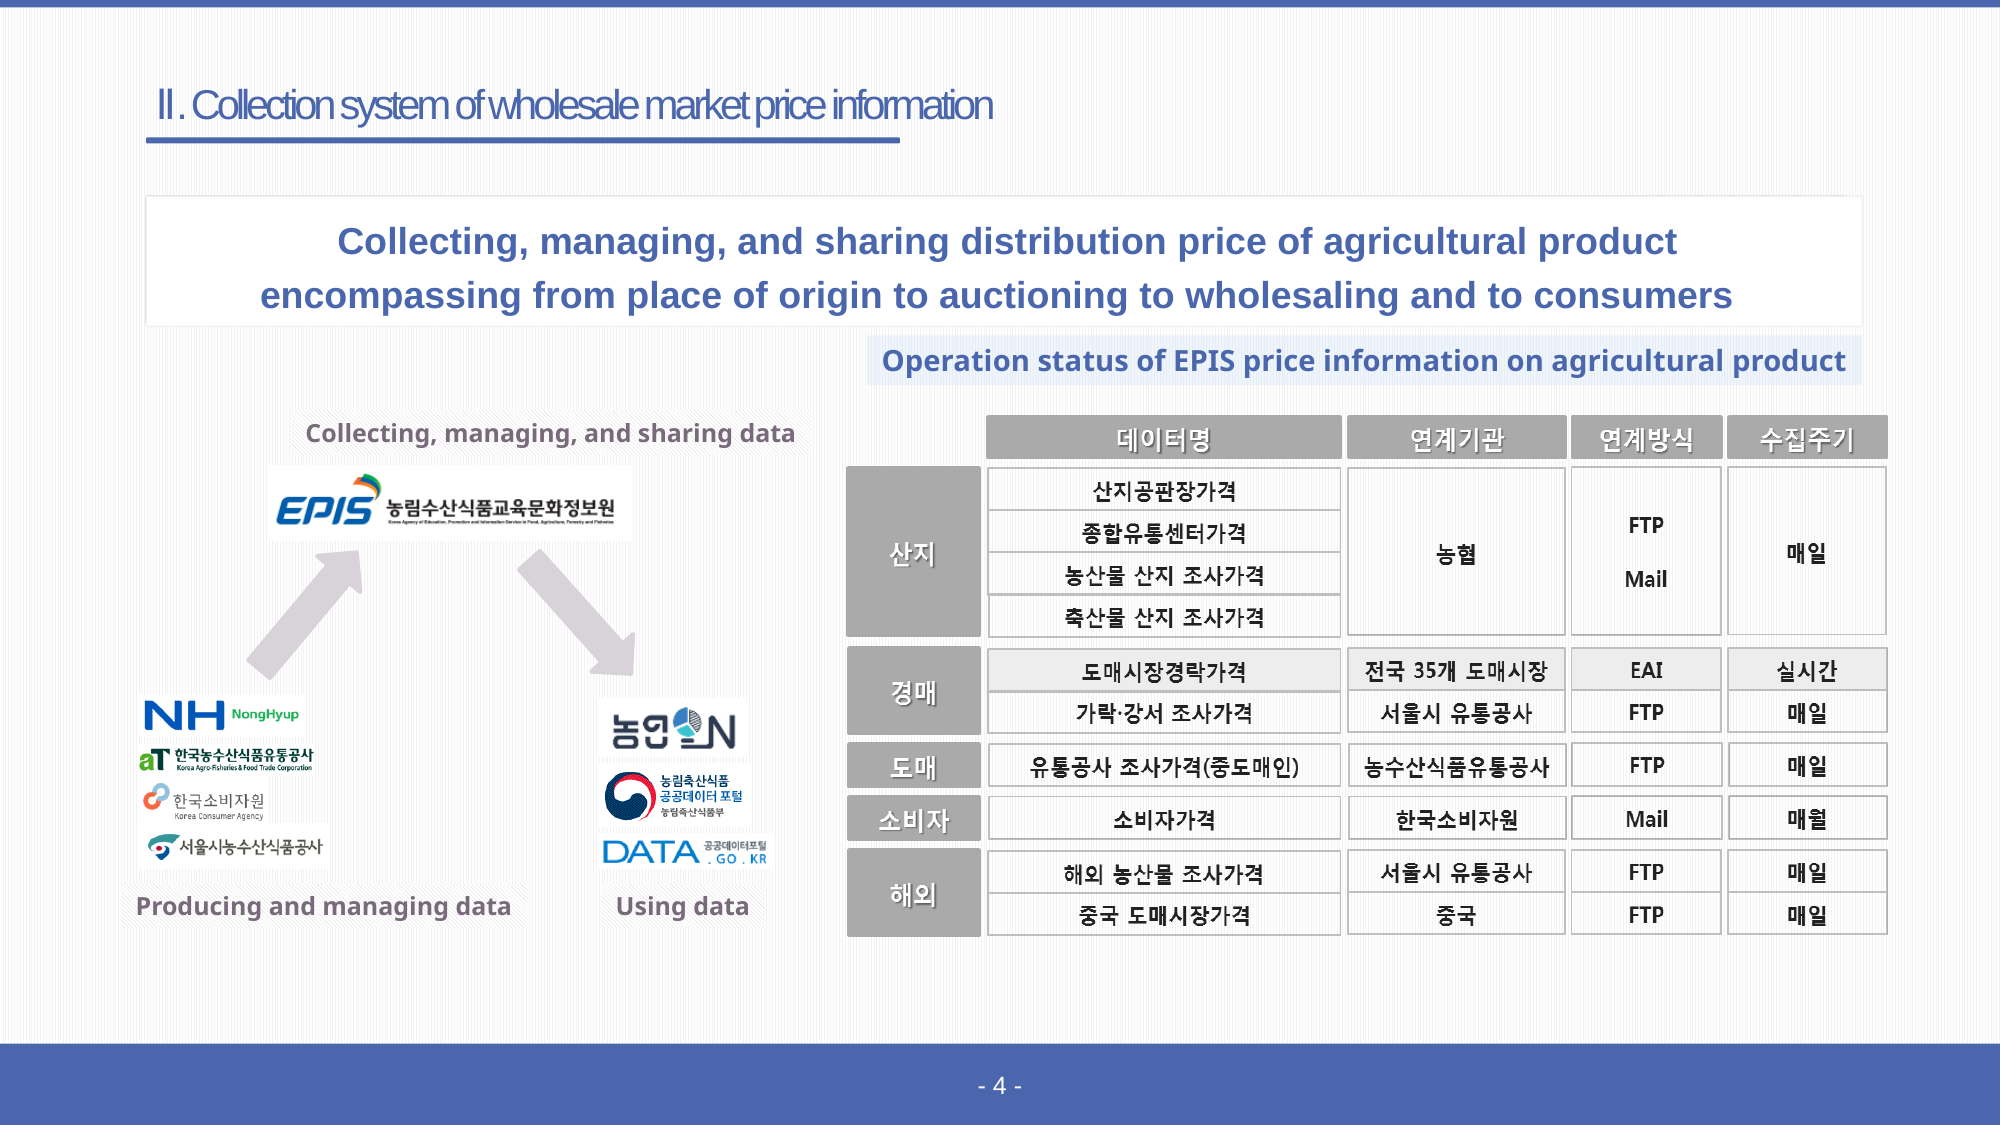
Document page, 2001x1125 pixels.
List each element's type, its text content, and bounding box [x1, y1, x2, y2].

text_box Collecting, managing, and sharing distribution price of agricultural product encompassing from place of origin to auctioning to wholesaling and to consumers [224, 207, 1792, 319]
text_box [144, 194, 1865, 329]
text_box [125, 409, 804, 929]
text_box Ⅱ. Collection system of wholesale market price information [138, 18, 1071, 137]
text_box [144, 137, 902, 146]
text_box - 4 - [0, 1041, 2000, 1125]
picture [846, 413, 1888, 941]
text_box Operation status of EPIS price information on agricultural product [866, 335, 1863, 386]
picture [598, 698, 748, 757]
text_box [0, 0, 2000, 10]
